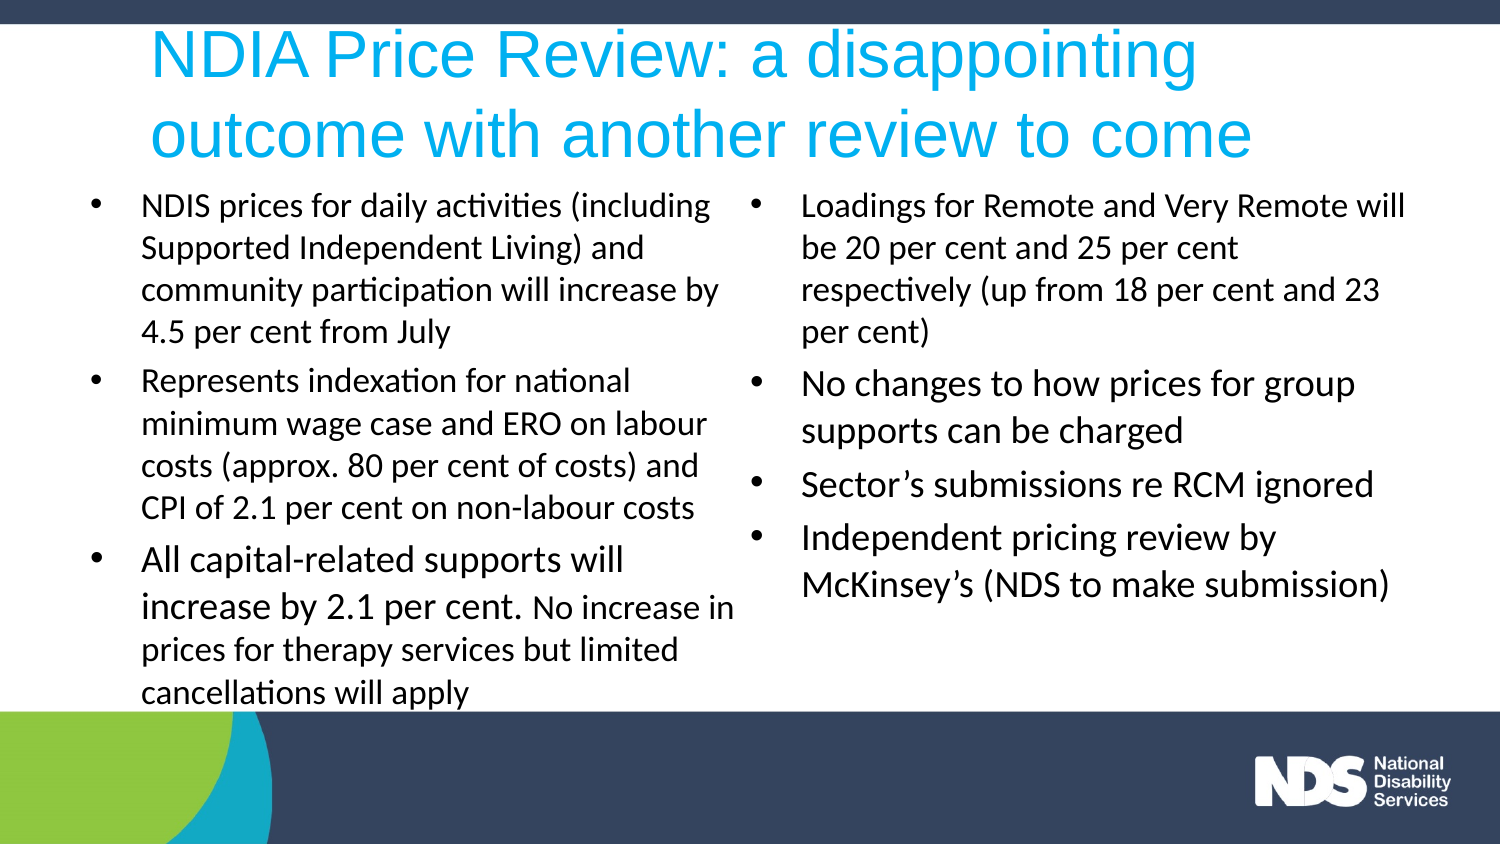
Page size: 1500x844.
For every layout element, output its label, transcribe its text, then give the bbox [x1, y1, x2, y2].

picture [0, 0, 1500, 844]
list NDIS prices for daily activities (including Supported Independent Living) and community participation will increase by 4.5 per cent from July Represents indexation for national minimum wage case and ERO on labour costs (approx. 80 per cent of costs) and CPI of 2.1 per cent on non-labour costs All capital-related supports will increase by 2.1 per cent. No increase in prices for therapy services but limited cancellations will apply Loadings for Remote and Very Remote will be 20 per cent and 25 per cent respectively (up from 18 per cent and 23 per cent) No changes to how prices for group supports can be charged Sector’s submissions re RCM ignored Independent pricing review by McKinsey’s (NDS to make submission) [75, 174, 1425, 732]
title NDIA Price Review: a disappointing outcome with another review to come [135, 20, 1486, 161]
